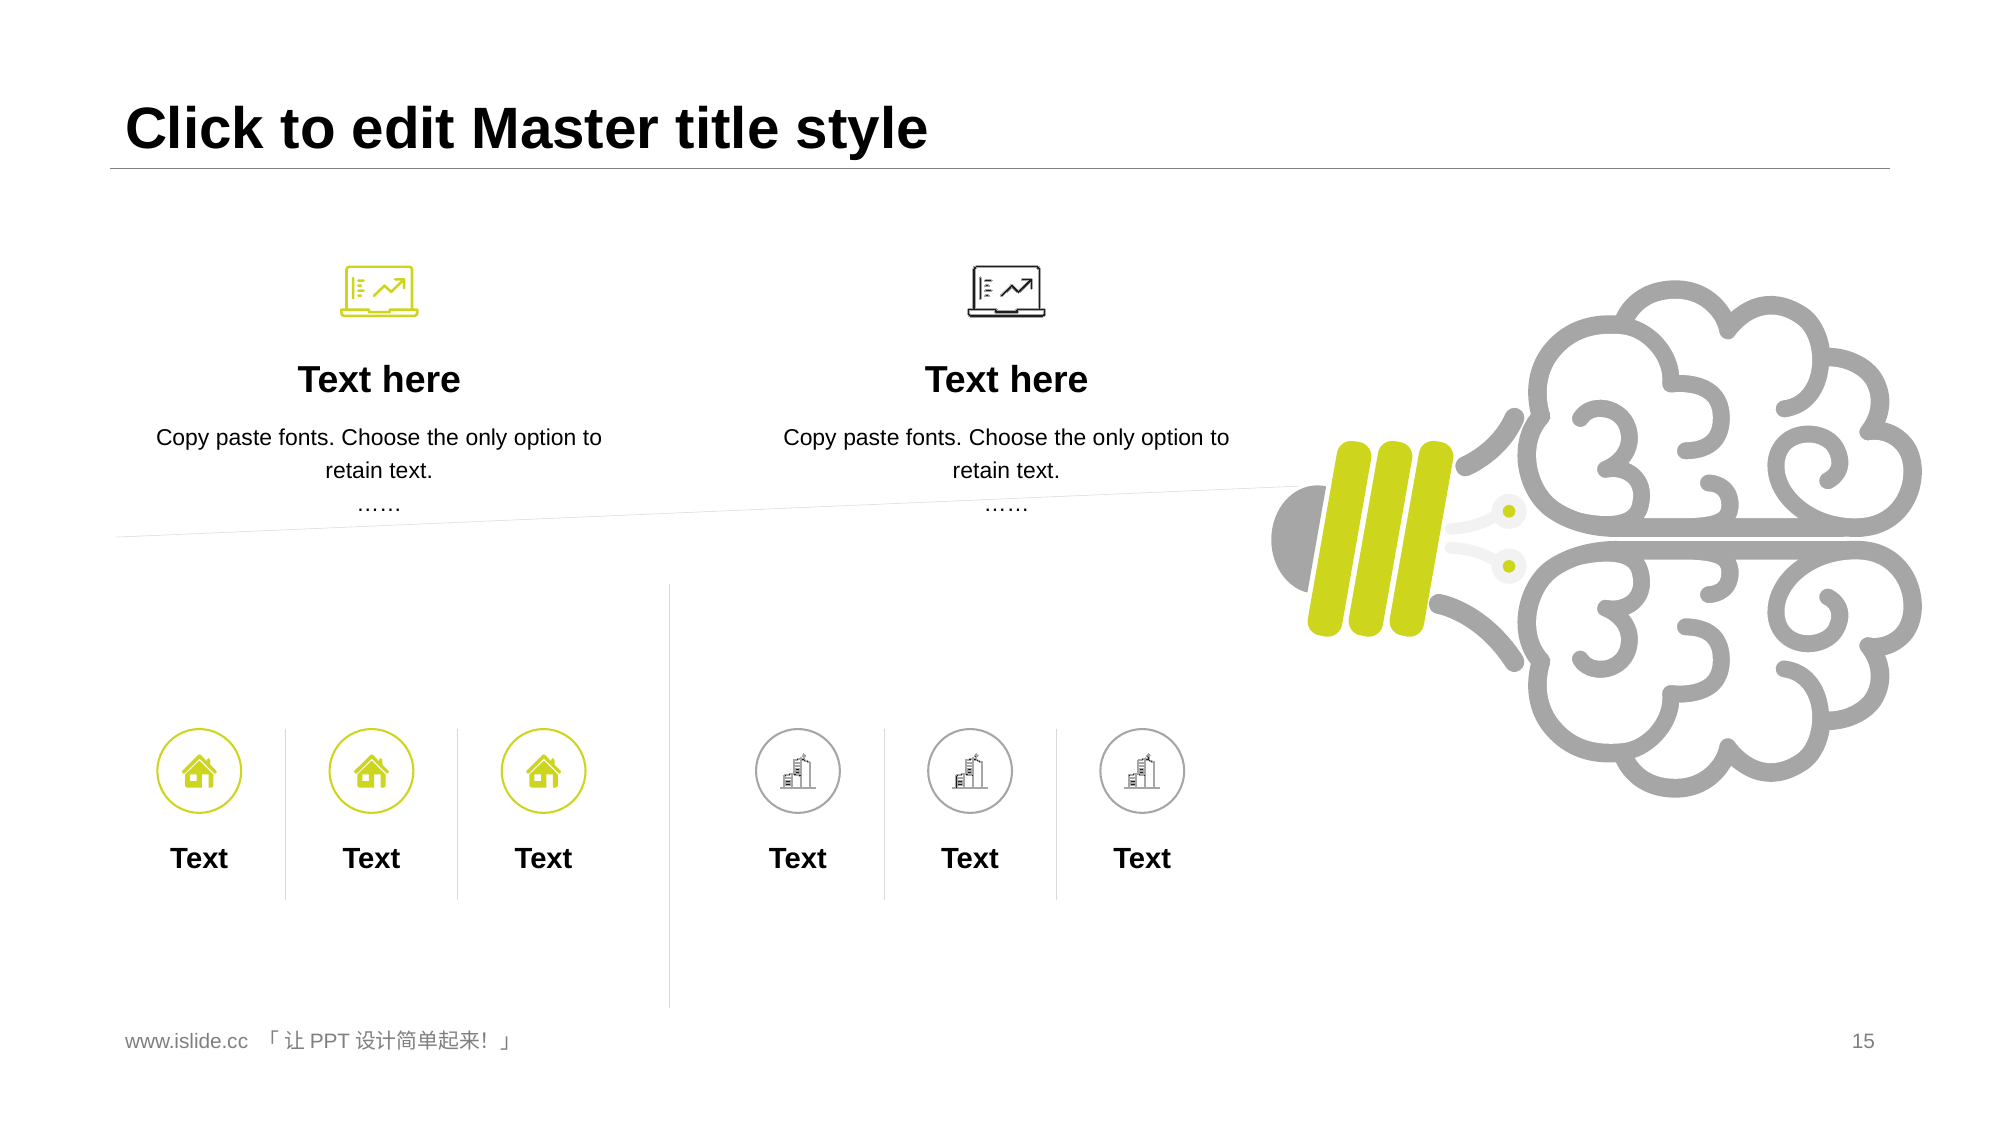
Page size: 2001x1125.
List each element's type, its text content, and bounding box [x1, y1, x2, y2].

footer www.islide.cc 「 让PPT设计简单起来！」 [109, 1023, 790, 1058]
title Click to edit Master title style [109, 0, 1890, 169]
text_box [113, 265, 1925, 1008]
slide_number 15 [1412, 1023, 1890, 1058]
